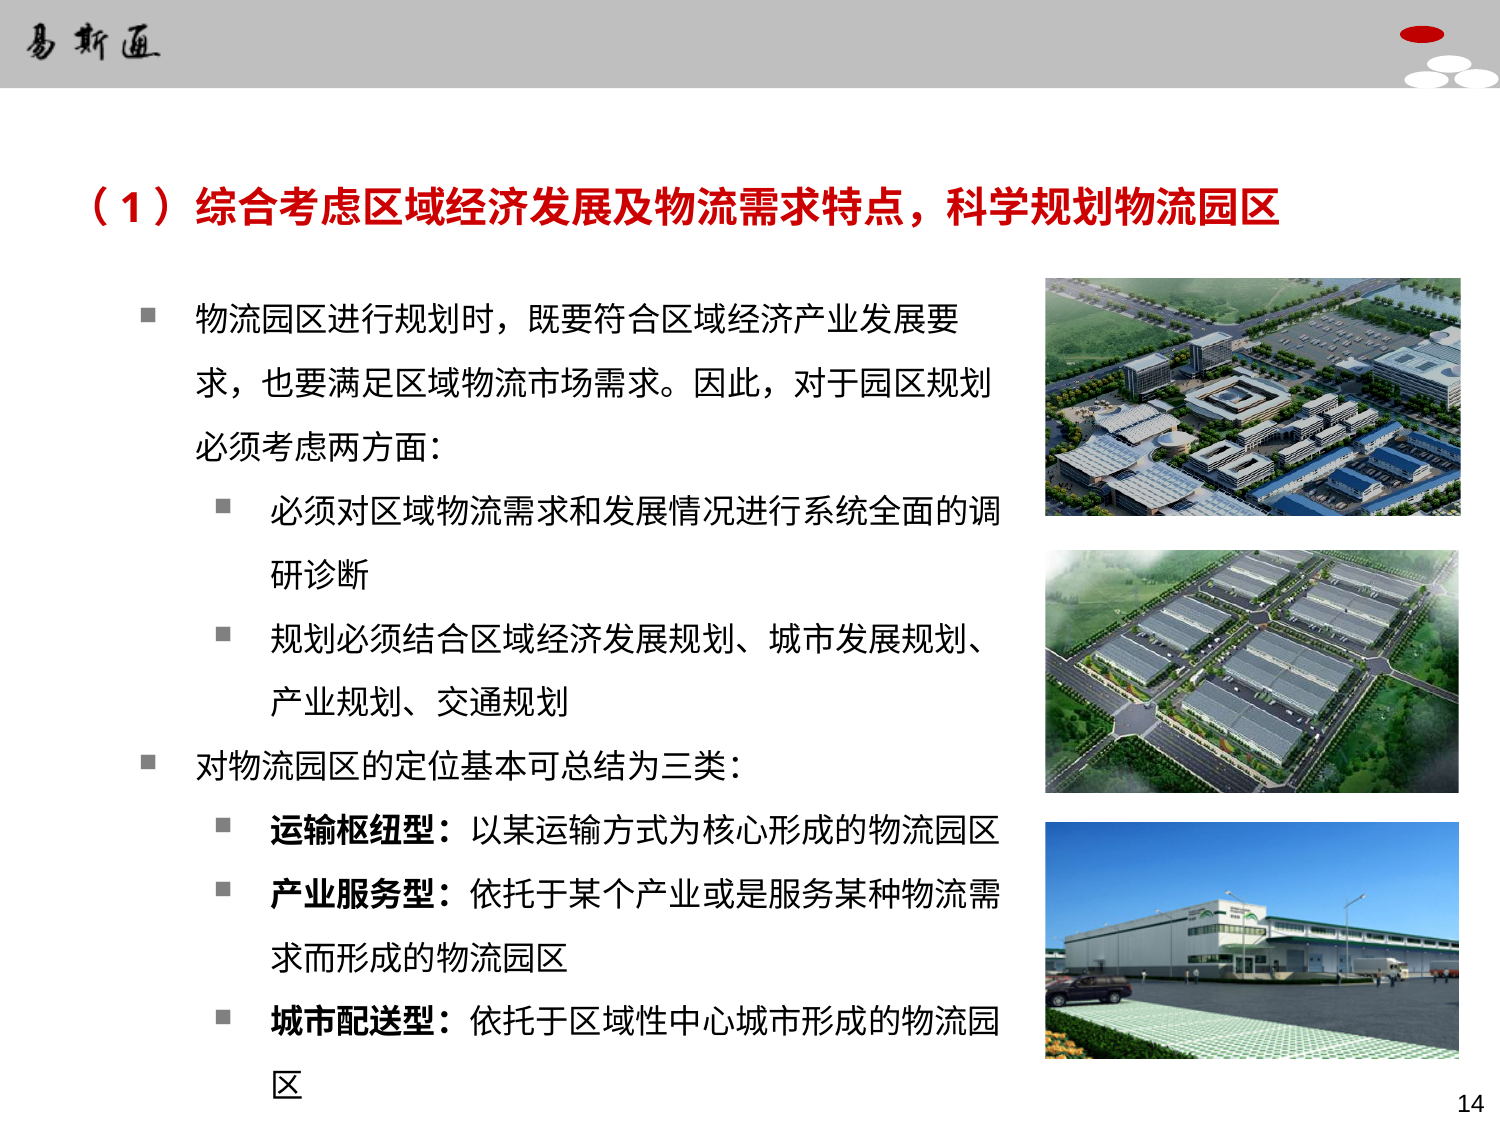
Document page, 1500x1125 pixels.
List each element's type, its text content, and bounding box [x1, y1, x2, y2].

picture [1045, 822, 1460, 1059]
picture [1045, 550, 1459, 793]
picture [1045, 278, 1461, 516]
picture [16, 16, 167, 72]
text_box （1）综合考虑区域经济发展及物流需求特点，科学规划物流园区 [53, 148, 1388, 244]
text_box 物流园区进行规划时，既要符合区域经济产业发展要求，也要满足区域物流市场需求。因此，对于园区规划必须考虑两方面： 必须对区域物流需求和发展情况进行系统全面的调研诊断 规划必须结合区域经济发展规划、城市发展规划、产业规划、交通规划 对物流园区的定位基本可总结为三类： 运输枢纽型：以某运输方式为核心形成的物流园区 产业服务型：依托于某个产业或是服务某种物流需求而形成的物流园区 城市配送型：依托于区域性中心城市形成的物流园区 [123, 267, 1022, 1112]
slide_number 13 [1435, 1049, 1500, 1125]
